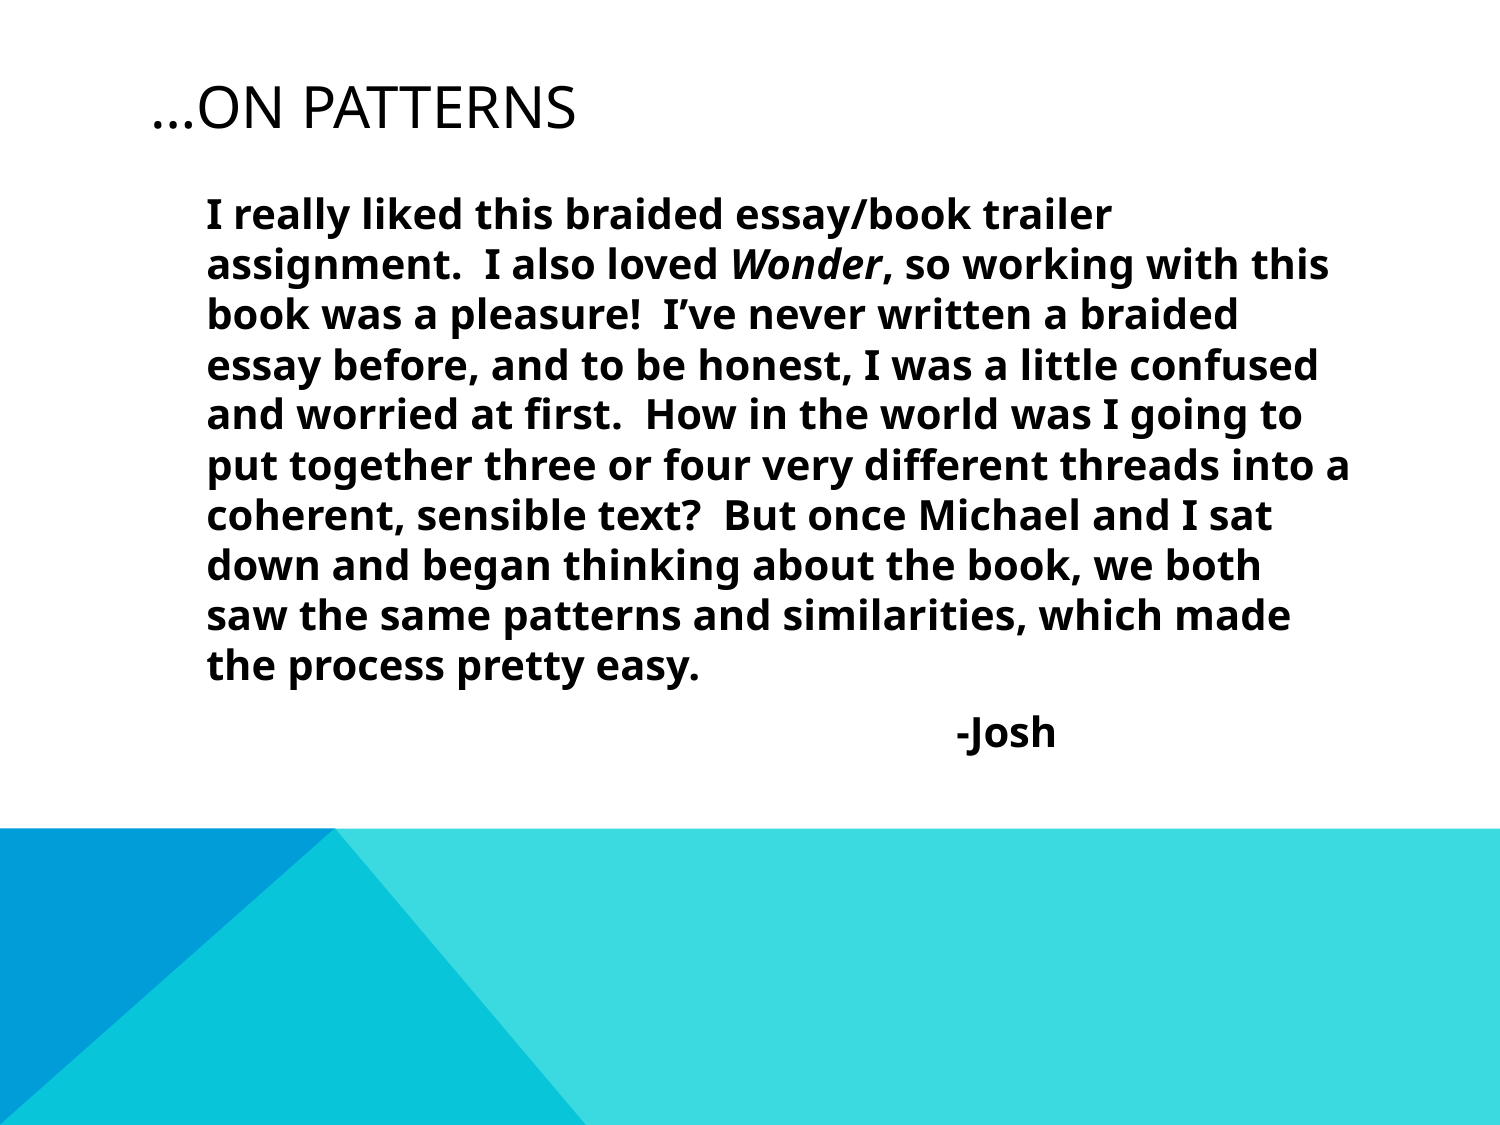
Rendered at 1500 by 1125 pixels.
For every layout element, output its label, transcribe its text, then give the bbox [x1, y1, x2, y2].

list I really liked this braided essay/book trailer assignment. I also loved Wonder, so working with this book was a pleasure! I’ve never written a braided essay before, and to be honest, I was a little confused and worried at first. How in the world was I going to put together three or four very different threads into a coherent, sensible text? But once Michael and I sat down and began thinking about the book, we both saw the same patterns and similarities, which made the process pretty easy. -Josh [135, 180, 1369, 768]
title …On Patterns [135, 60, 1369, 150]
